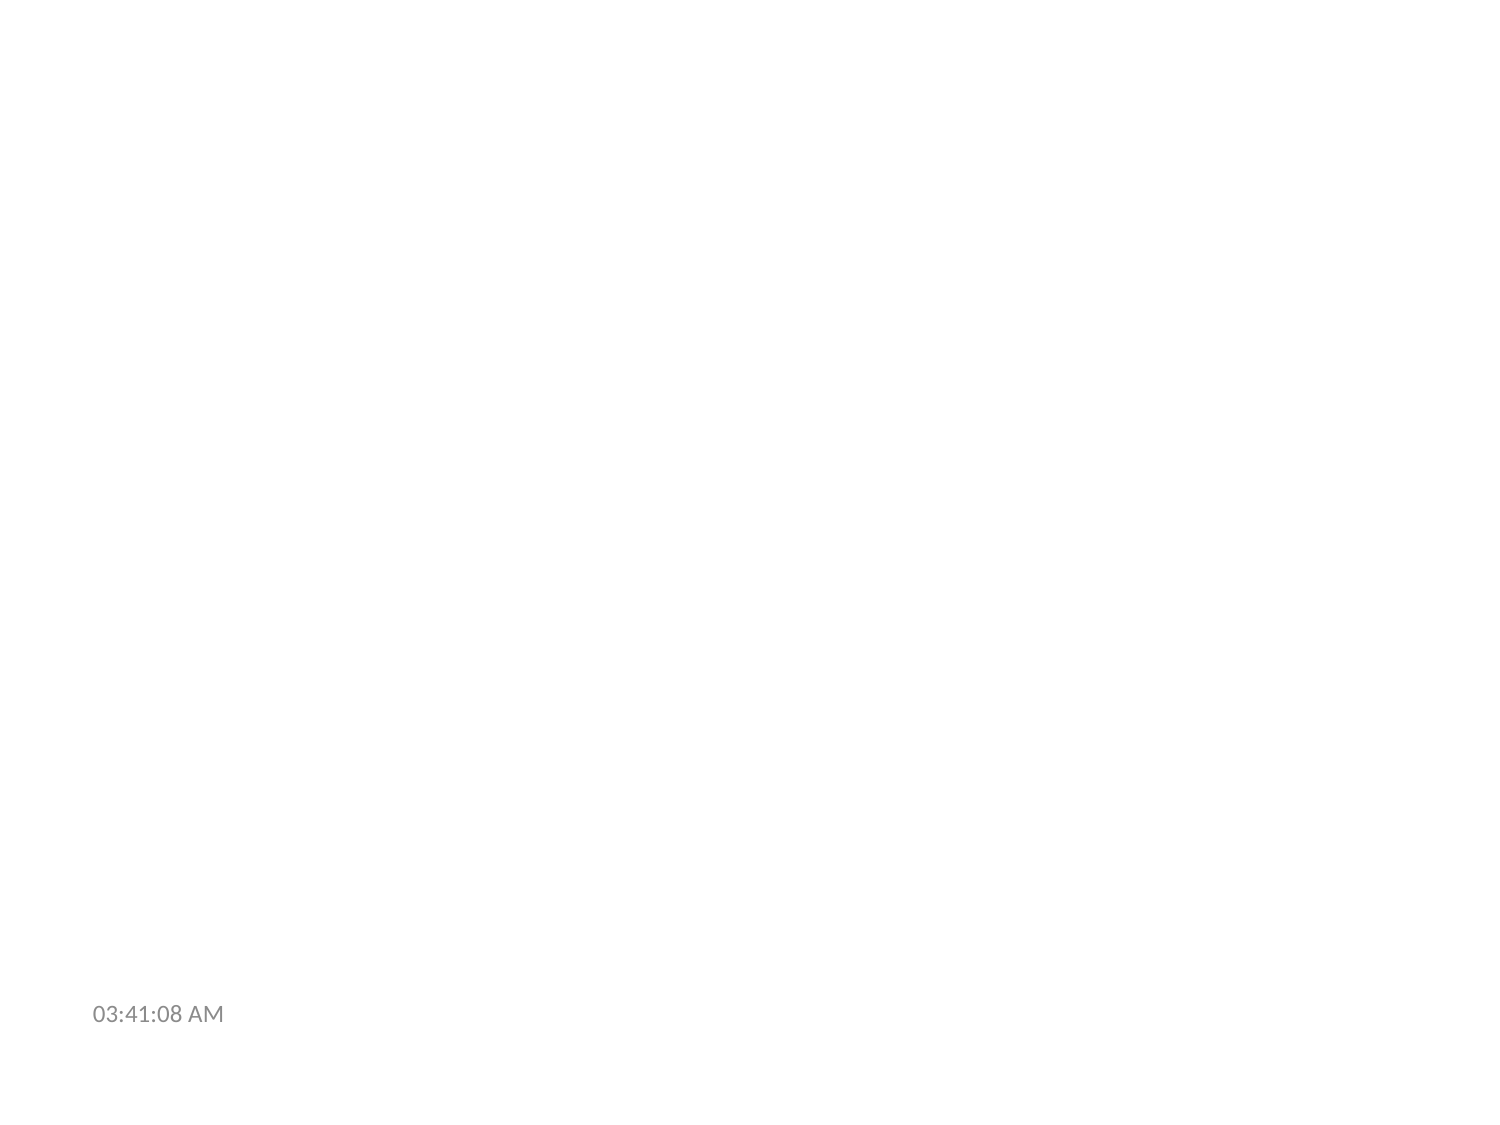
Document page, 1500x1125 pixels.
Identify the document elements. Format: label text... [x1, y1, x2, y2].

text_box 3:35:09 PM [77, 982, 428, 1043]
